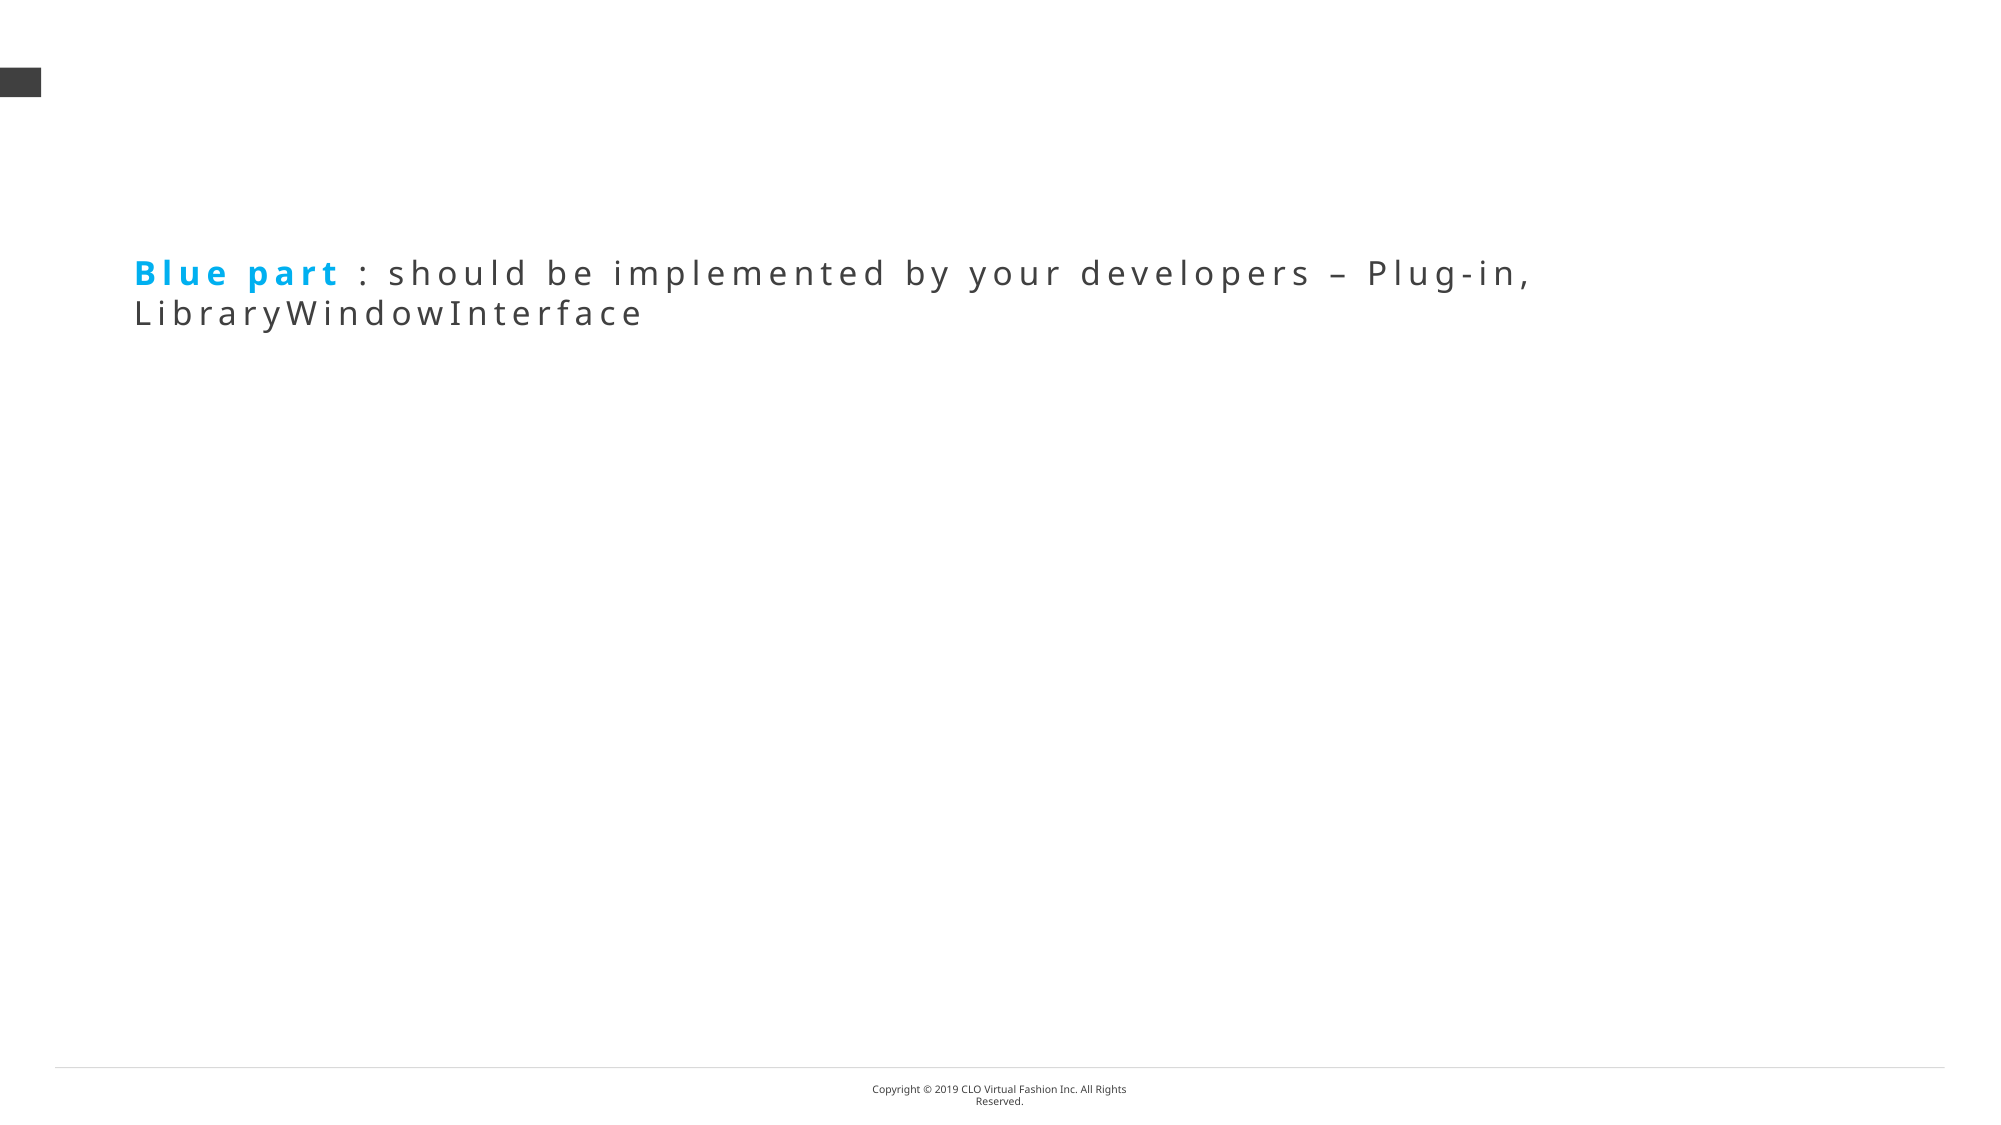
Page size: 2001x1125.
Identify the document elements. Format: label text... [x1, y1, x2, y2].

text_box Blue part : should be implemented by your developers – Plug-in, LibraryWindowInterface [118, 244, 1946, 340]
footer Copyright © 2019 CLO Virtual Fashion Inc. All Rights Reserved. [833, 1080, 1167, 1110]
